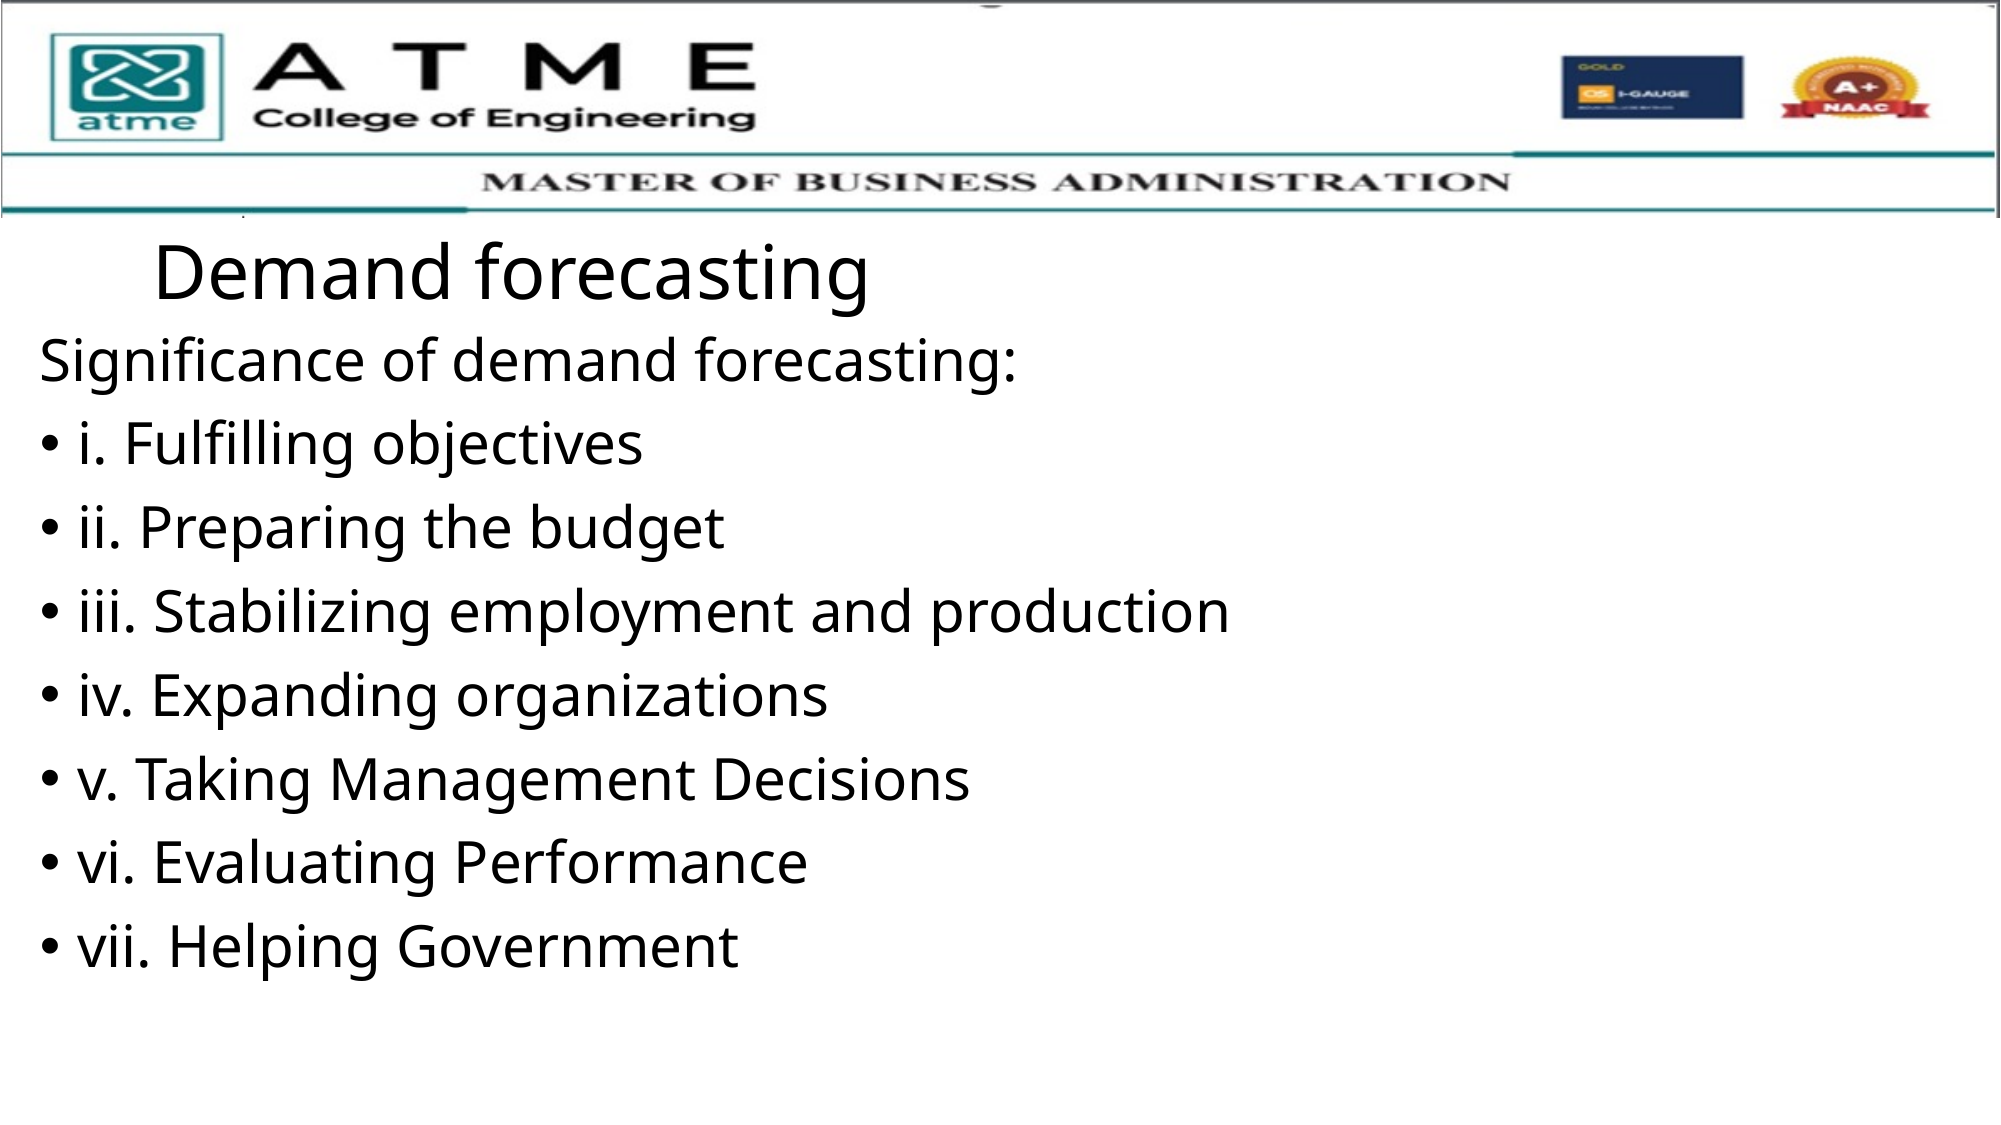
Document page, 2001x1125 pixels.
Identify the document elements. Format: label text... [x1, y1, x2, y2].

list Significance of demand forecasting: i. Fulfilling objectives ii. Preparing the budget iii. Stabilizing employment and production iv. Expanding organizations v. Taking Management Decisions vi. Evaluating Performance vii. Helping Government [24, 323, 1988, 1099]
title Demand forecasting [137, 226, 1863, 323]
picture [1, 0, 2000, 218]
